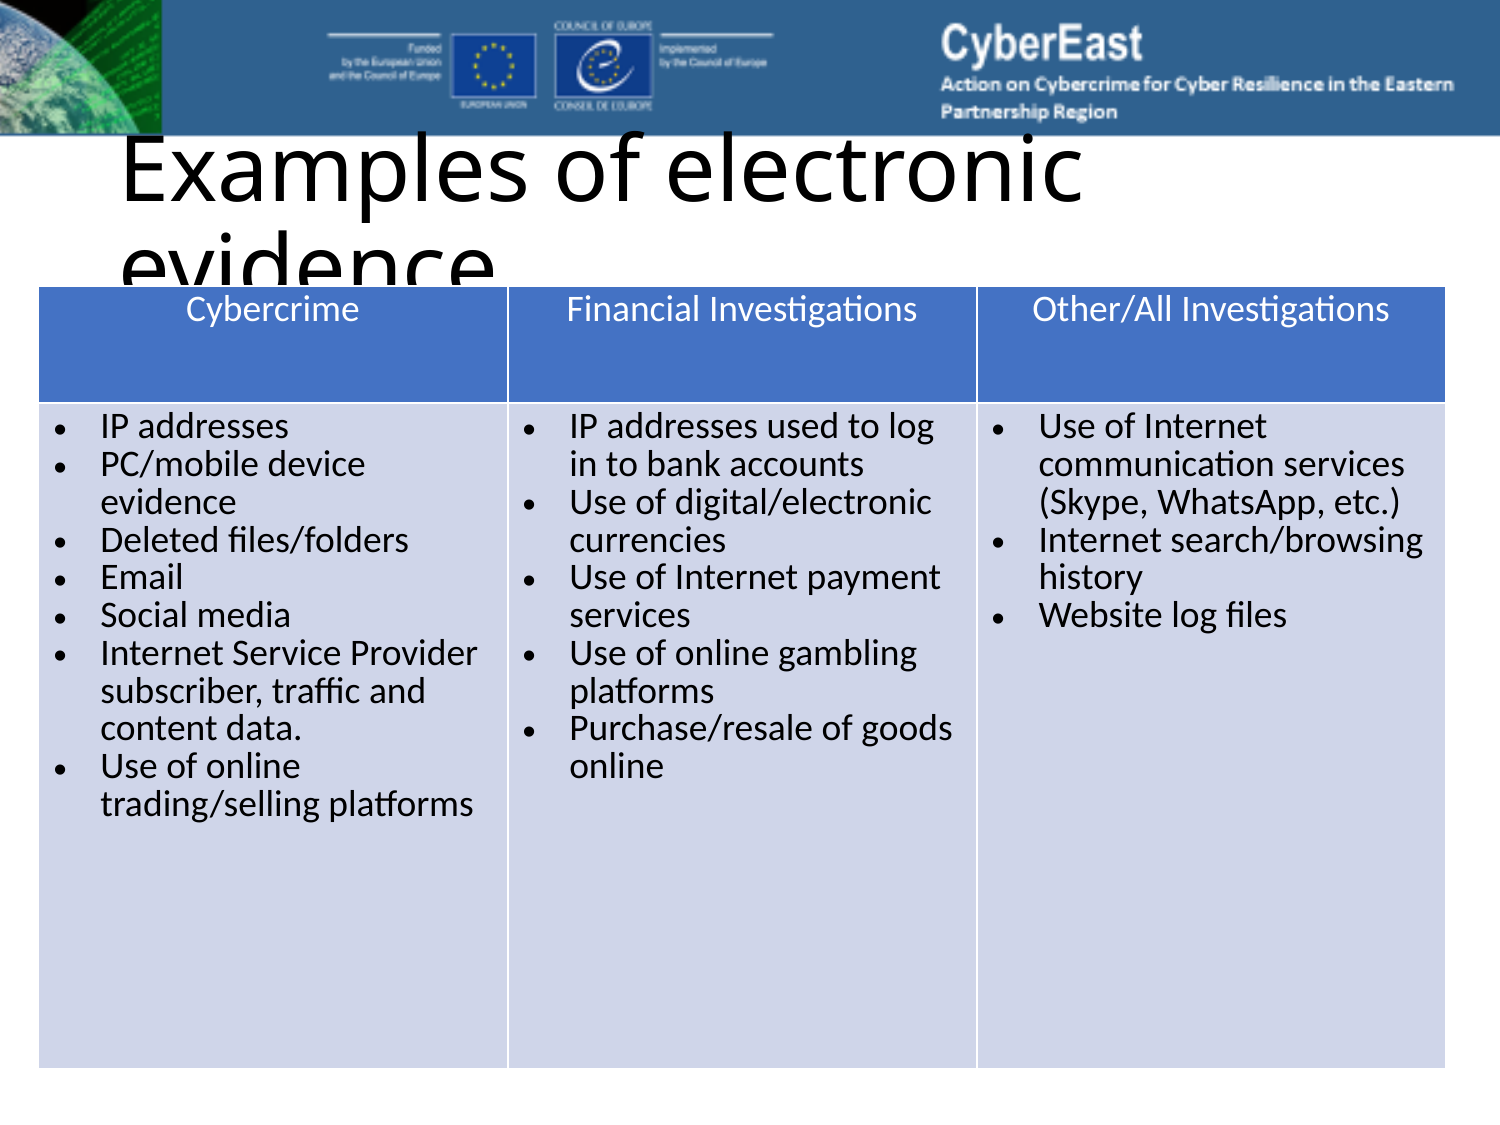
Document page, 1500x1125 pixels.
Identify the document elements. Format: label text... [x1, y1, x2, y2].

table_header Other/All Investigations [978, 287, 1445, 402]
table_cell Use of Internet communication services (Skype, WhatsApp, etc.) Internet search/browsing history Website log files [978, 404, 1445, 1068]
picture [0, 0, 1500, 1125]
table_cell IP addresses PC/mobile device evidence Deleted files/folders Email Social media Internet Service Provider subscriber, traffic and content data. Use of online trading/selling platforms [39, 404, 507, 1068]
table_header Financial Investigations [509, 287, 976, 402]
table_header Cybercrime [39, 287, 507, 402]
table_cell IP addresses used to log in to bank accounts Use of digital/electronic currencies Use of Internet payment services Use of online gambling platforms Purchase/resale of goods online [509, 404, 976, 1068]
title Examples of electronic evidence [103, 112, 1397, 285]
